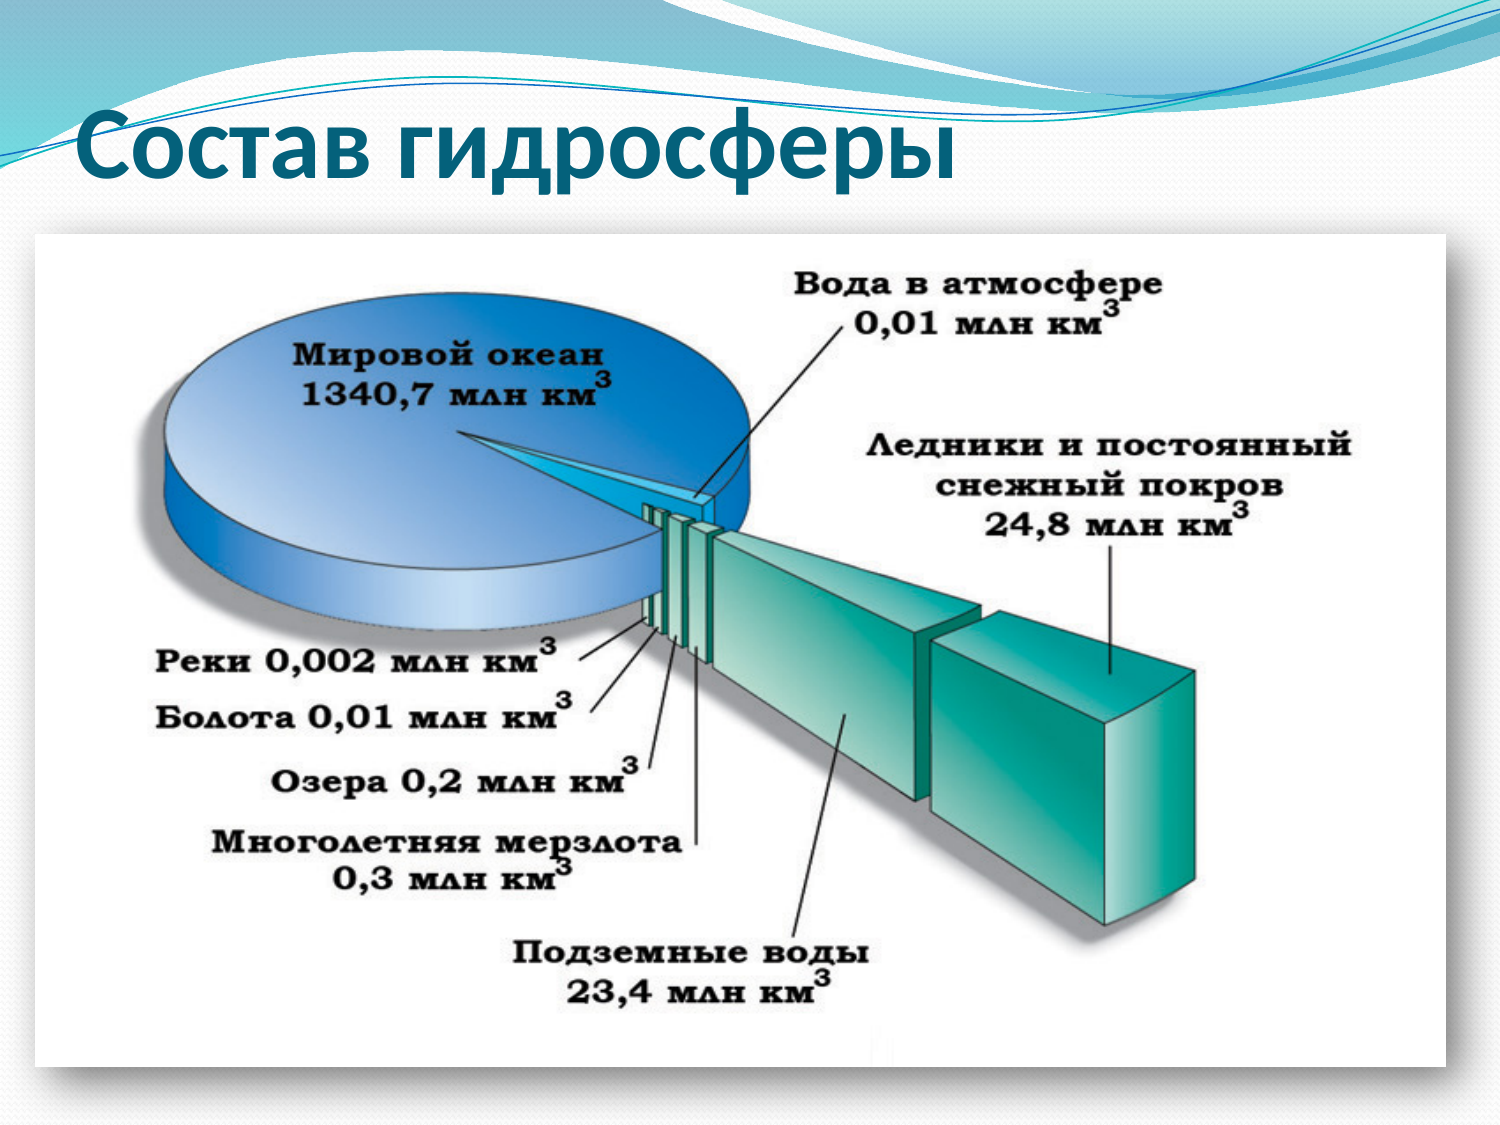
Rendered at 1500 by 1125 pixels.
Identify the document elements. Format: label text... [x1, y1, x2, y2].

title Состав гидросферы [74, 47, 1426, 200]
picture [34, 234, 1446, 1067]
